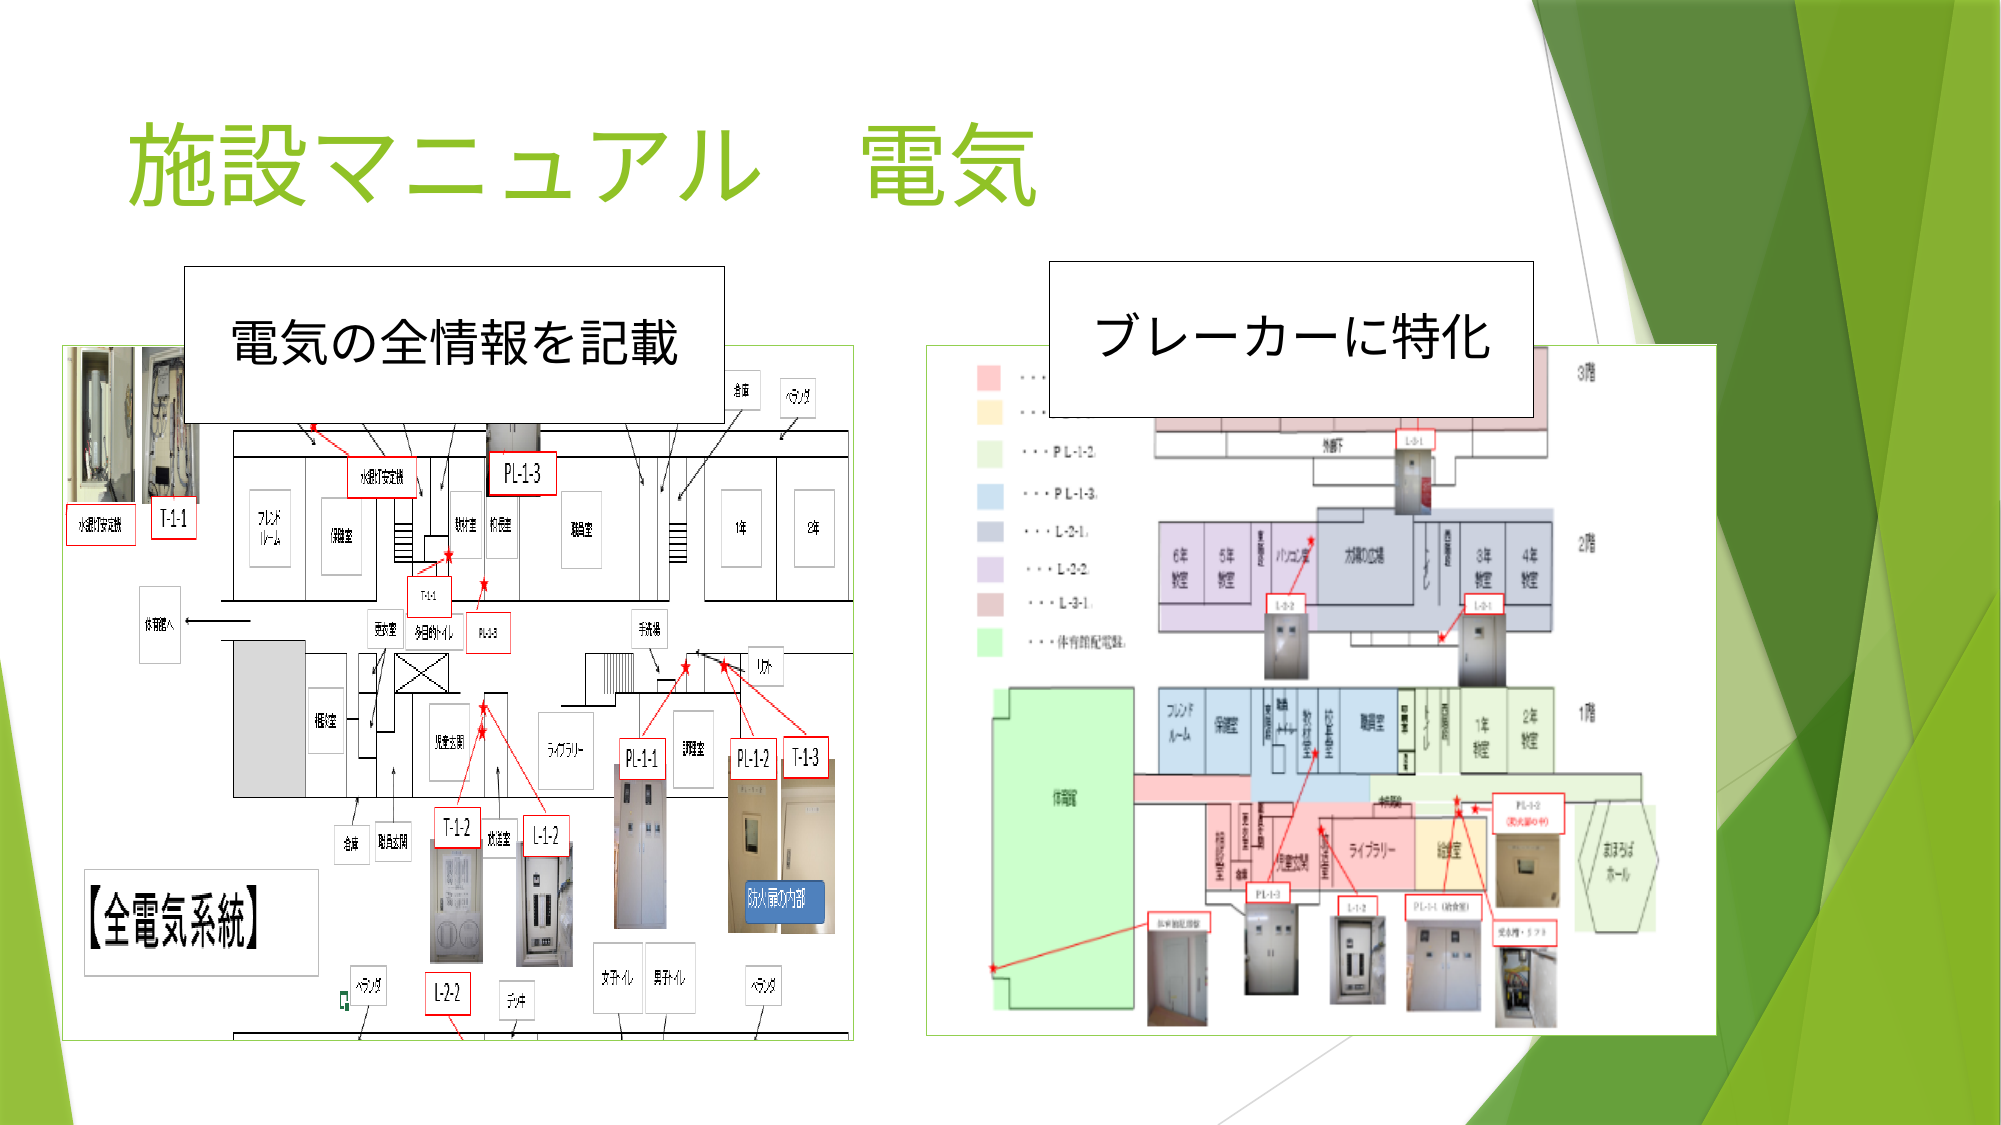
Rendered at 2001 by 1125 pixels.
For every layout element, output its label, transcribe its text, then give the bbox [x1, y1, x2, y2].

picture [61, 344, 854, 1042]
title 施設マニュアル 電気 [111, 99, 1522, 317]
text_box ブレーカーに特化 [1049, 261, 1534, 343]
text_box 電気の全情報を記載 [184, 266, 725, 343]
picture [926, 344, 1717, 1037]
